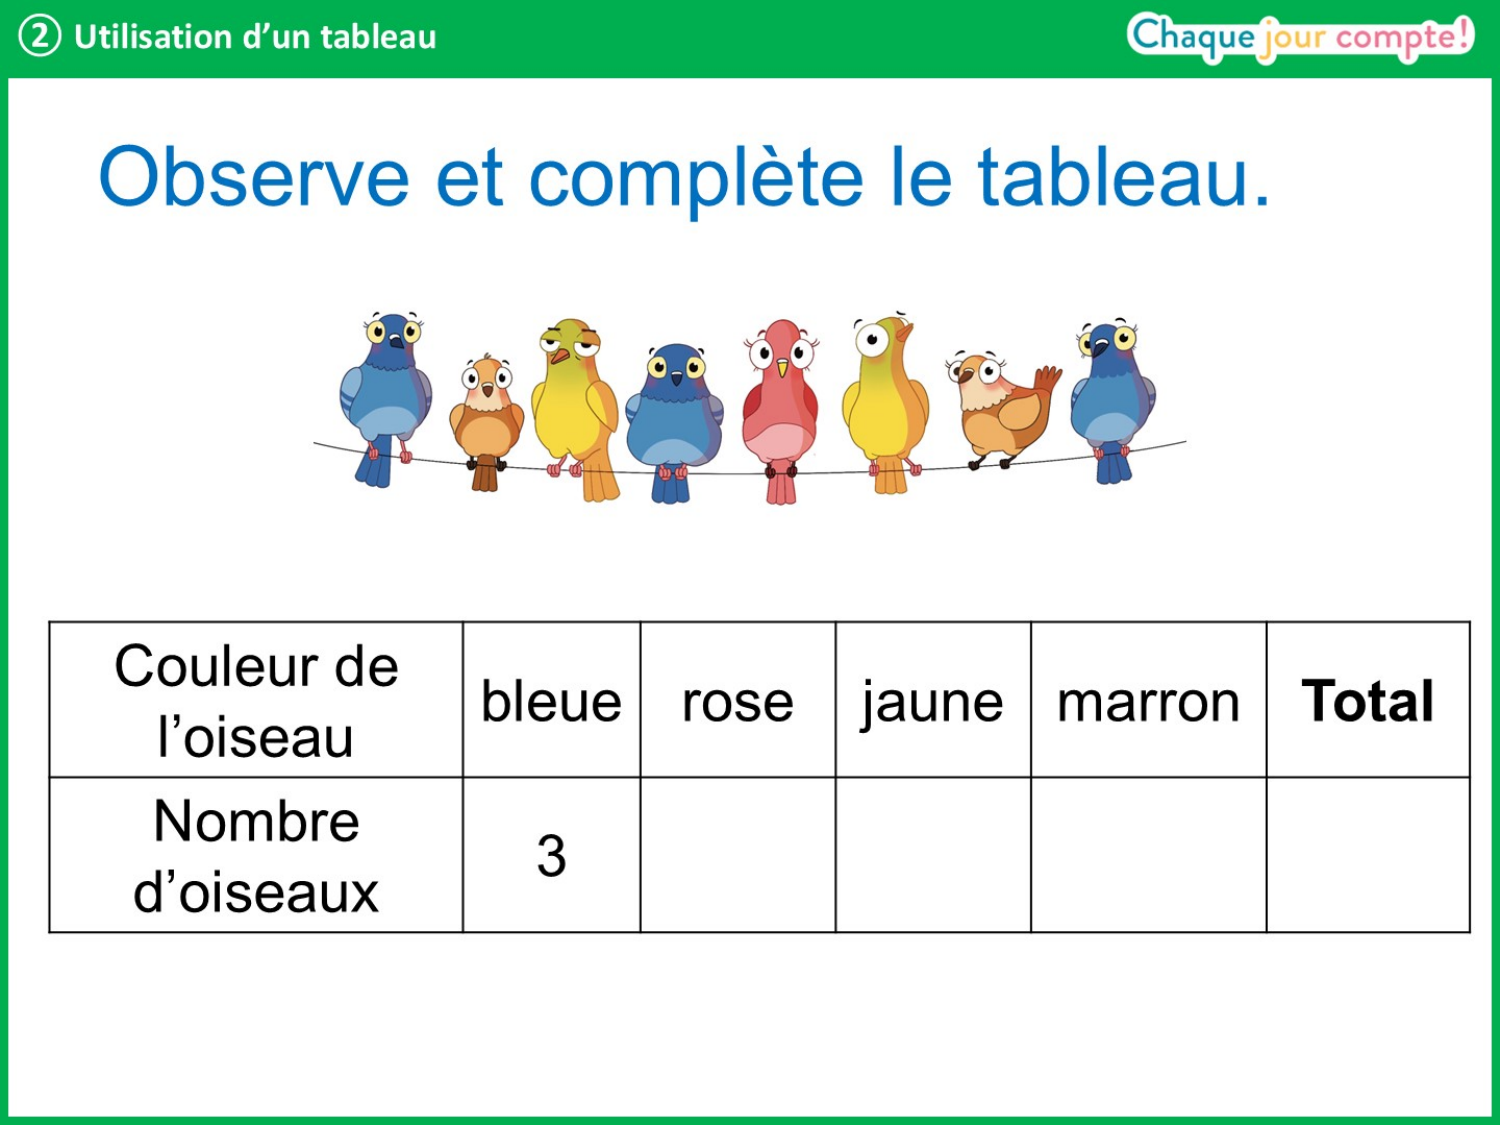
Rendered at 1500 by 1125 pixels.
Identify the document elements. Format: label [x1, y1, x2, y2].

list [0, 0, 1500, 1125]
